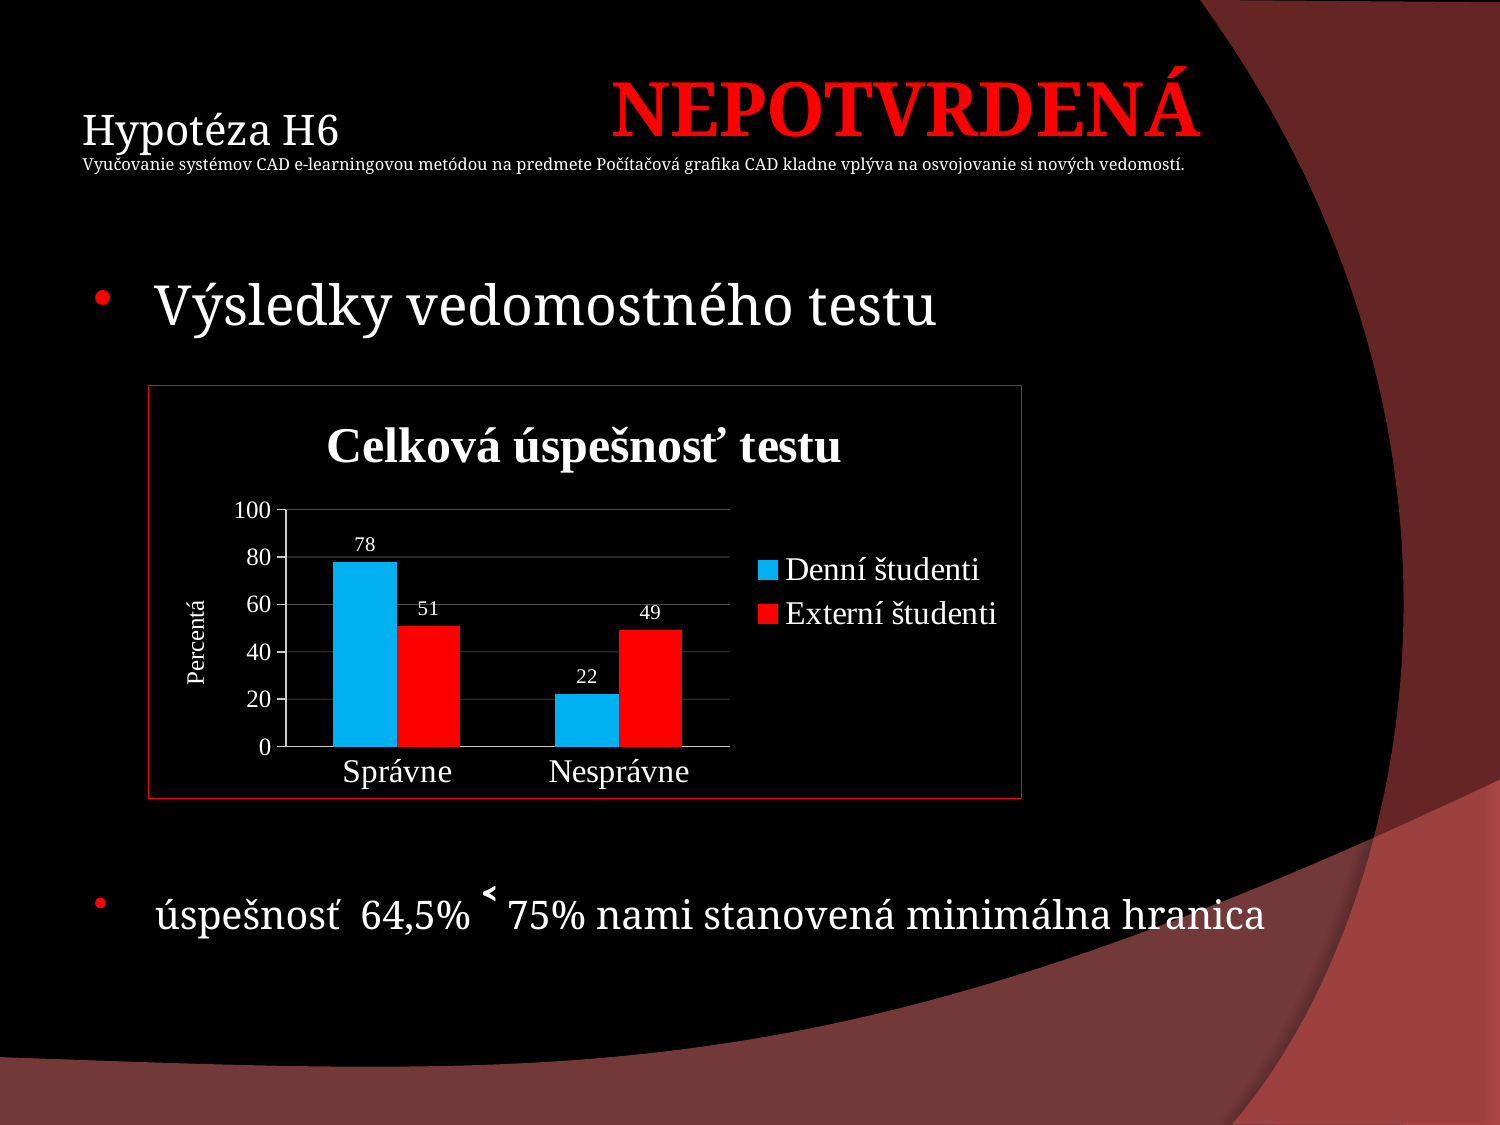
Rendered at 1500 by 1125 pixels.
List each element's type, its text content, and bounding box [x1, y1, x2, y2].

text_box NEPOTVRDENÁ [596, 54, 1223, 160]
title Hypotéza H6 Vyučovanie systémov CAD e-learningovou metódou na predmete Počítačová grafika CAD kladne vplýva na osvojovanie si nových vedomostí. [75, 45, 1300, 233]
chart [147, 385, 1022, 799]
list Výsledky vedomostného testu úspešnosť 64,5% ˂ 75% nami stanovená minimálna hranica [75, 262, 1300, 1005]
